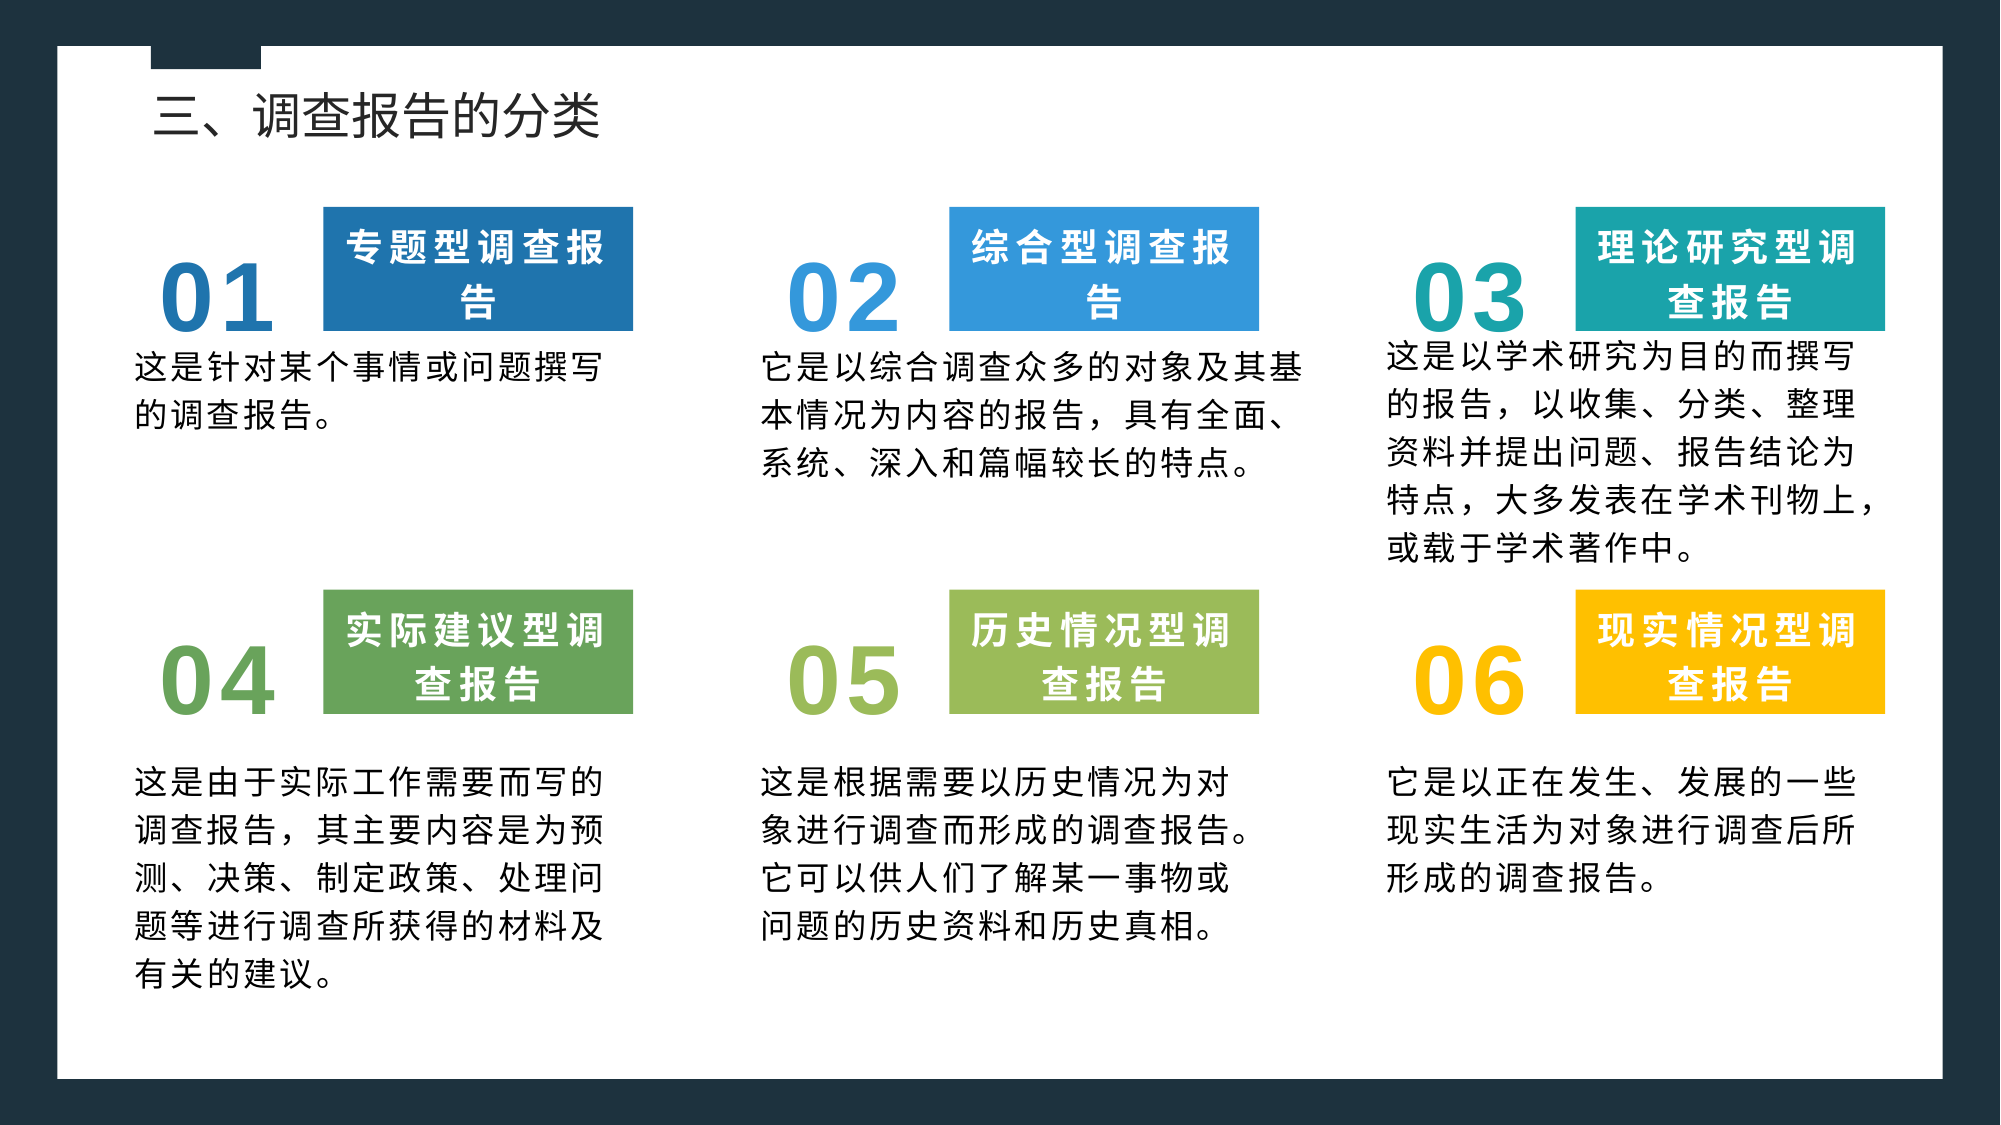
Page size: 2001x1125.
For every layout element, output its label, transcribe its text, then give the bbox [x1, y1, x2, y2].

text_box 专题型调查报告 [322, 206, 634, 331]
text_box 这是根据需要以历史情况为对象进行调查而形成的调查报告。它可以供人们了解某一事物或问题的历史资料和历史真相。 [745, 746, 1260, 990]
text_box 05 [745, 560, 943, 744]
text_box 理论研究型调查报告 [1575, 206, 1886, 319]
text_box 它是以综合调查众多的对象及其基本情况为内容的报告，具有全面、系统、深入和篇幅较长的特点。 [745, 331, 1339, 495]
text_box 01 [119, 177, 317, 331]
text_box 它是以正在发生、发展的一些现实生活为对象进行调查后所形成的调查报告。 [1371, 745, 1886, 914]
text_box 综合型调查报告 [948, 206, 1260, 331]
text_box 这是由于实际工作需要而写的调查报告，其主要内容是为预测、决策、制定政策、处理问题等进行调查所获得的材料及有关的建议。 [119, 745, 634, 990]
text_box 三、调查报告的分类 [150, 77, 811, 152]
text_box 04 [119, 560, 317, 744]
text_box 这是针对某个事情或问题撰写的调查报告。 [119, 331, 634, 477]
text_box 现实情况型调查报告 [1575, 589, 1886, 715]
text_box 实际建议型调查报告 [322, 589, 634, 715]
text_box 这是以学术研究为目的而撰写的报告，以收集、分类、整理资料并提出问题、报告结论为特点，大多发表在学术刊物上，或载于学术著作中。 [1371, 319, 1886, 570]
text_box 03 [1371, 177, 1569, 319]
text_box 历史情况型调查报告 [948, 589, 1260, 715]
text_box 06 [1371, 560, 1569, 744]
text_box 02 [745, 177, 943, 331]
